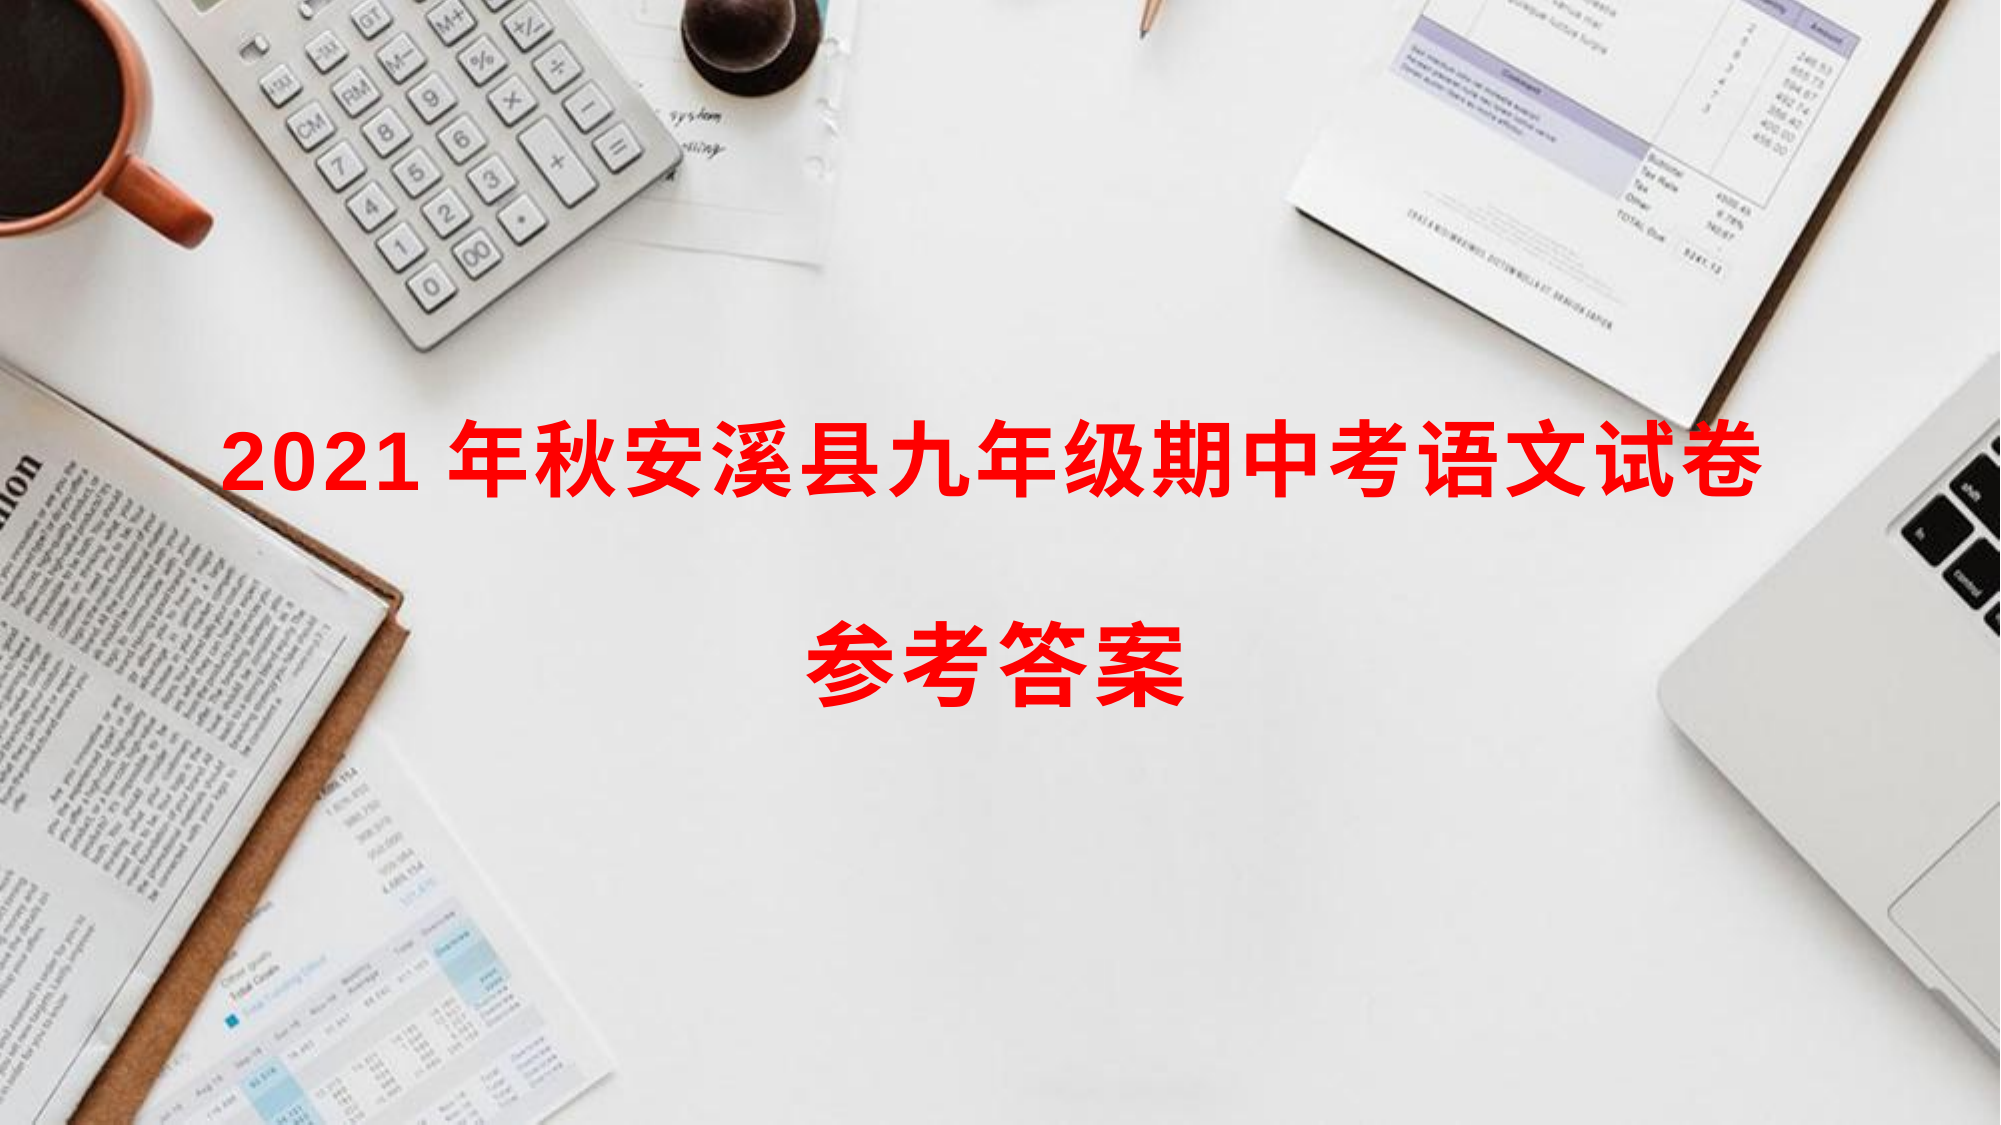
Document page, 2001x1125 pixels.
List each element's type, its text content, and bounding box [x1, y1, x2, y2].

title 2021年秋安溪县九年级期中考语文试卷 参考答案 [197, 227, 1794, 898]
picture [0, 0, 2000, 1125]
